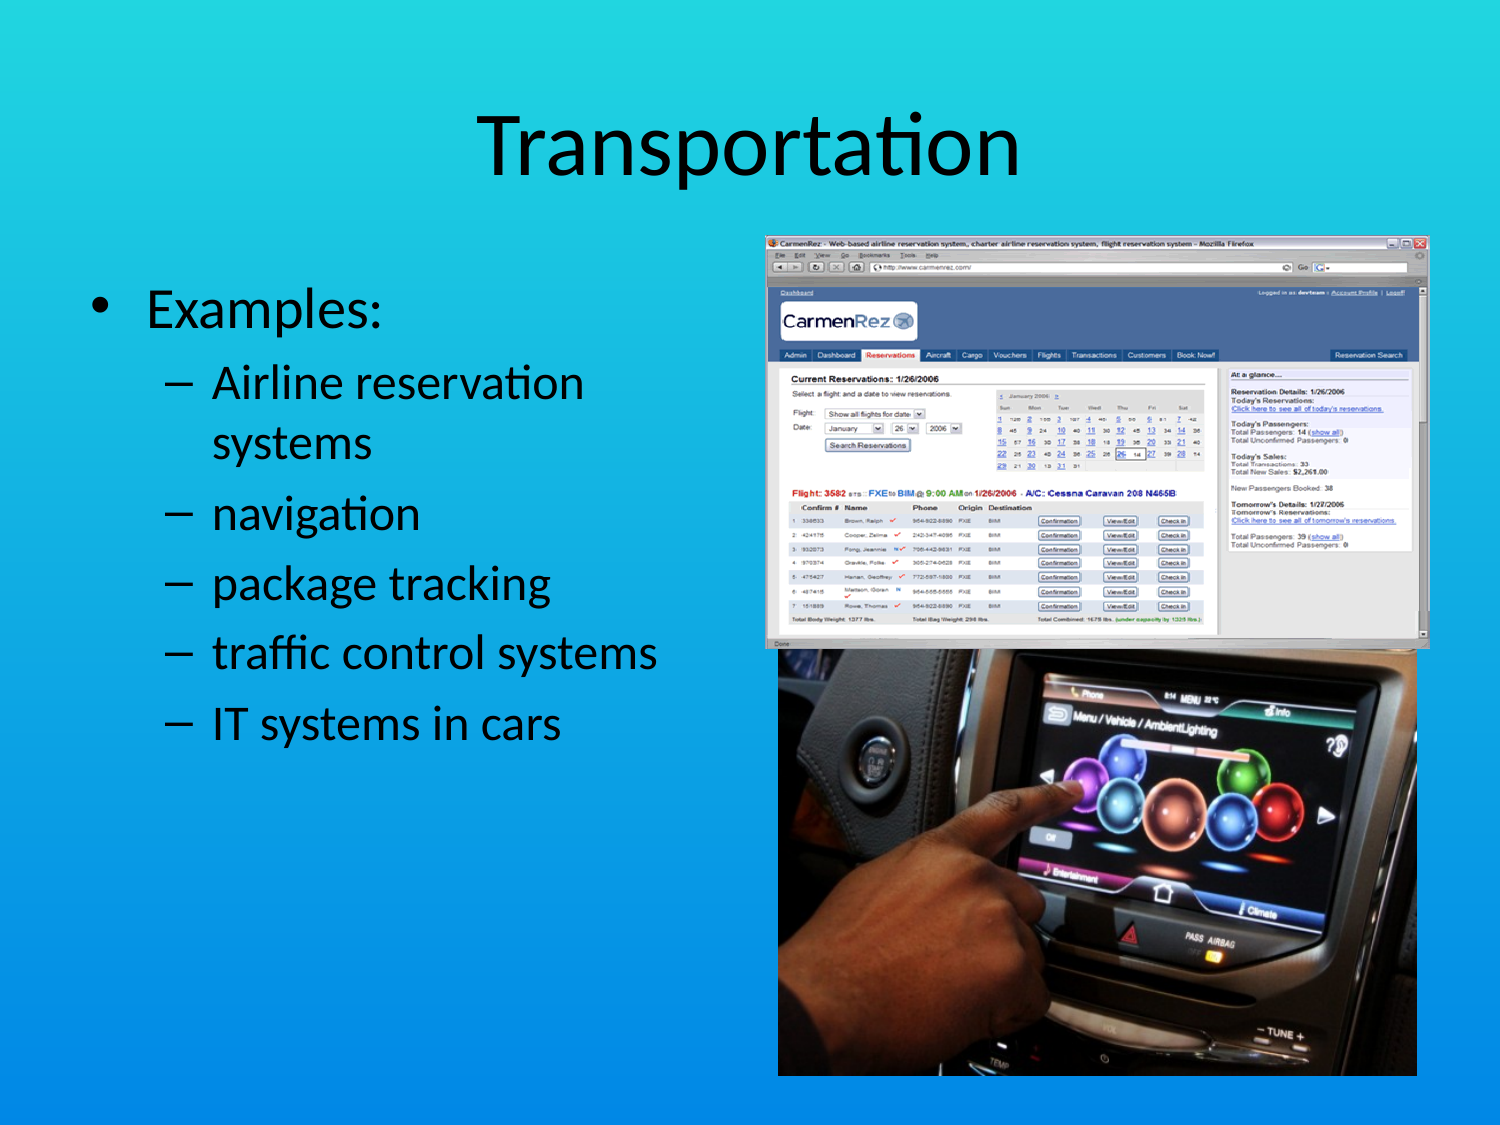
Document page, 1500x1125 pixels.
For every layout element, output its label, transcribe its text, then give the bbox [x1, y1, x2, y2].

picture [773, 891, 777, 902]
picture [738, 235, 1500, 1076]
title Transportation [75, 45, 1425, 233]
list Examples: Airline reservation systems navigation package tracking traffic control systems IT systems in cars [75, 262, 738, 1005]
